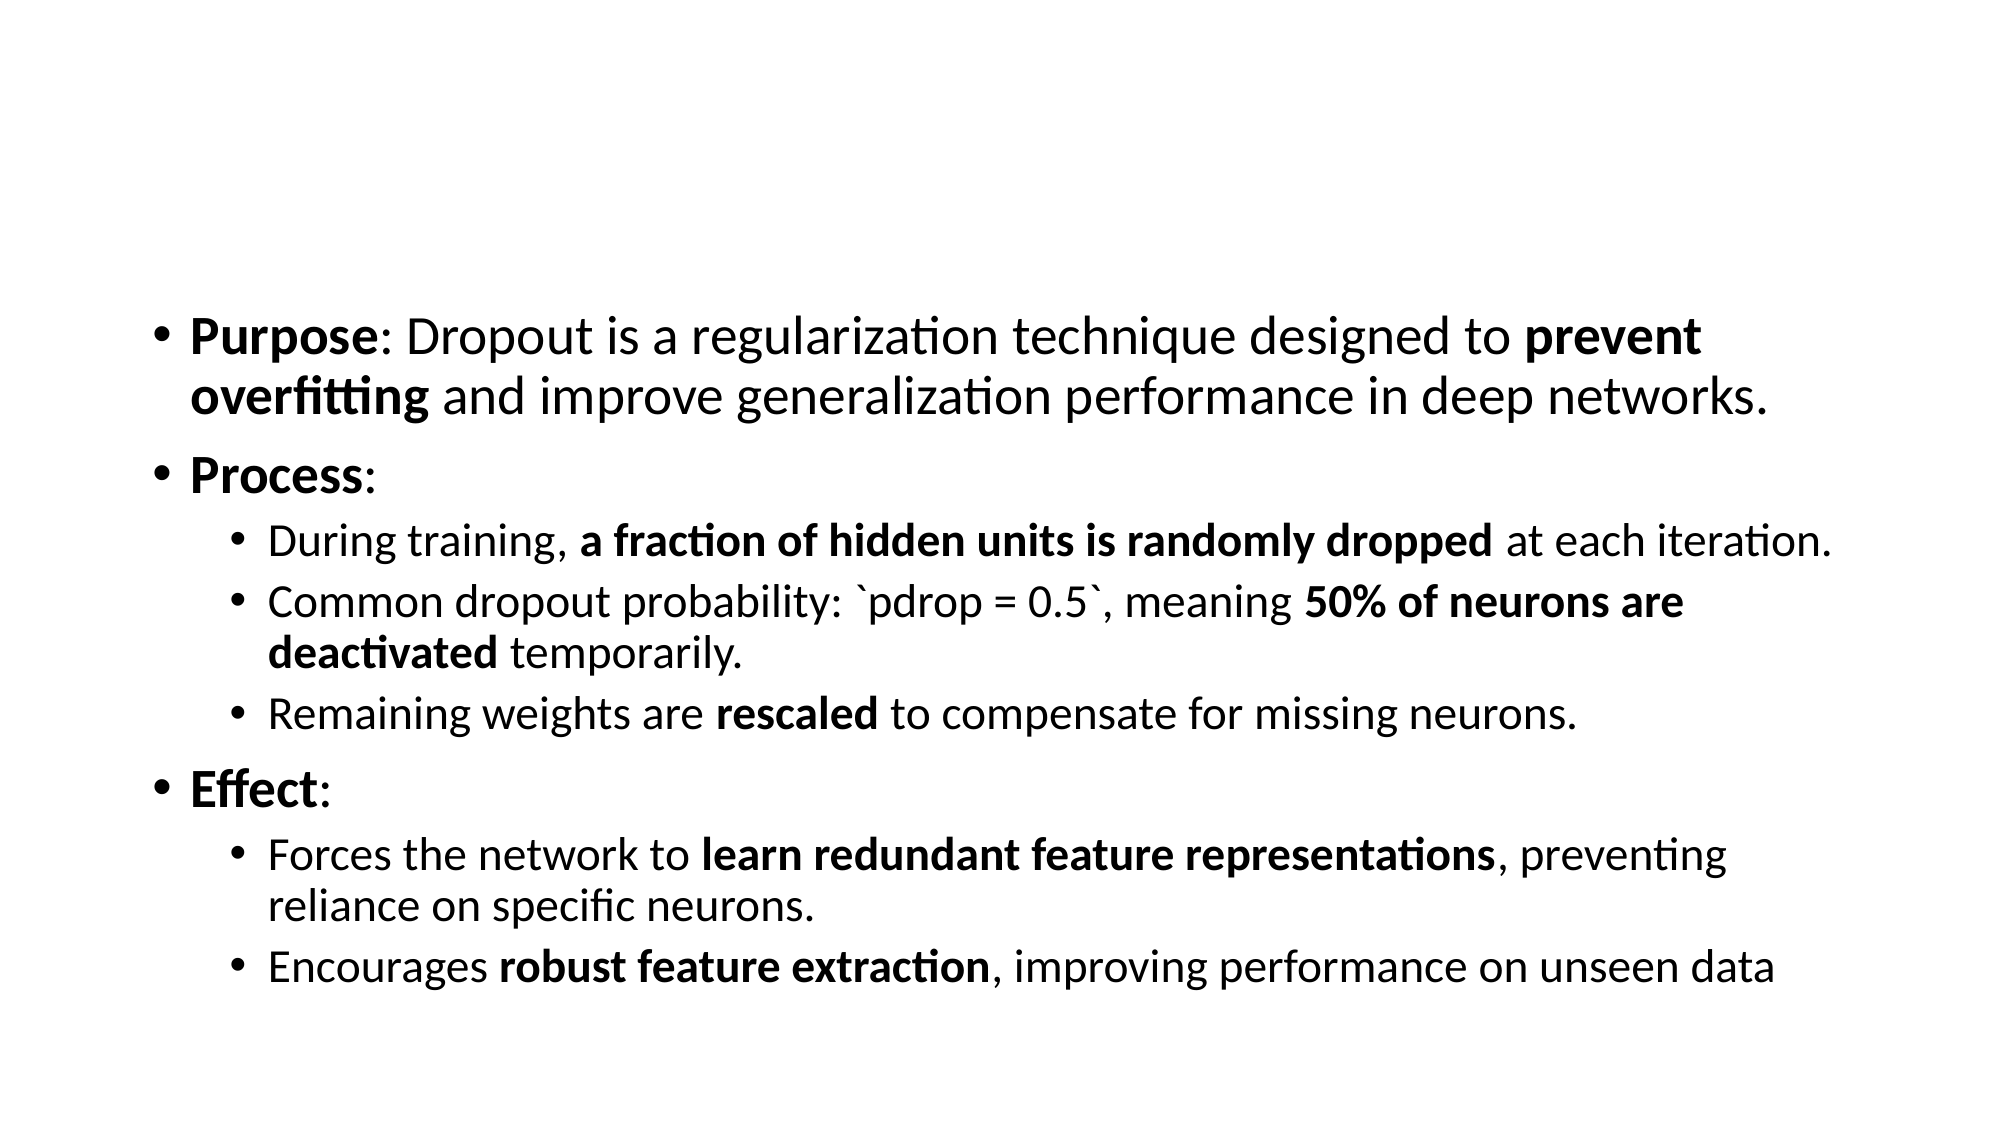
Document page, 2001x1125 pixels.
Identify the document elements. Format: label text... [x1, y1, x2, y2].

list Purpose: Dropout is a regularization technique designed to prevent overfitting and improve generalization performance in deep networks. Process: During training, a fraction of hidden units is randomly dropped at each iteration. Common dropout probability: `pdrop = 0.5`, meaning 50% of neurons are deactivated temporarily. Remaining weights are rescaled to compensate for missing neurons. Effect: Forces the network to learn redundant feature representations, preventing reliance on specific neurons. Encourages robust feature extraction, improving performance on unseen data [137, 299, 1863, 1014]
